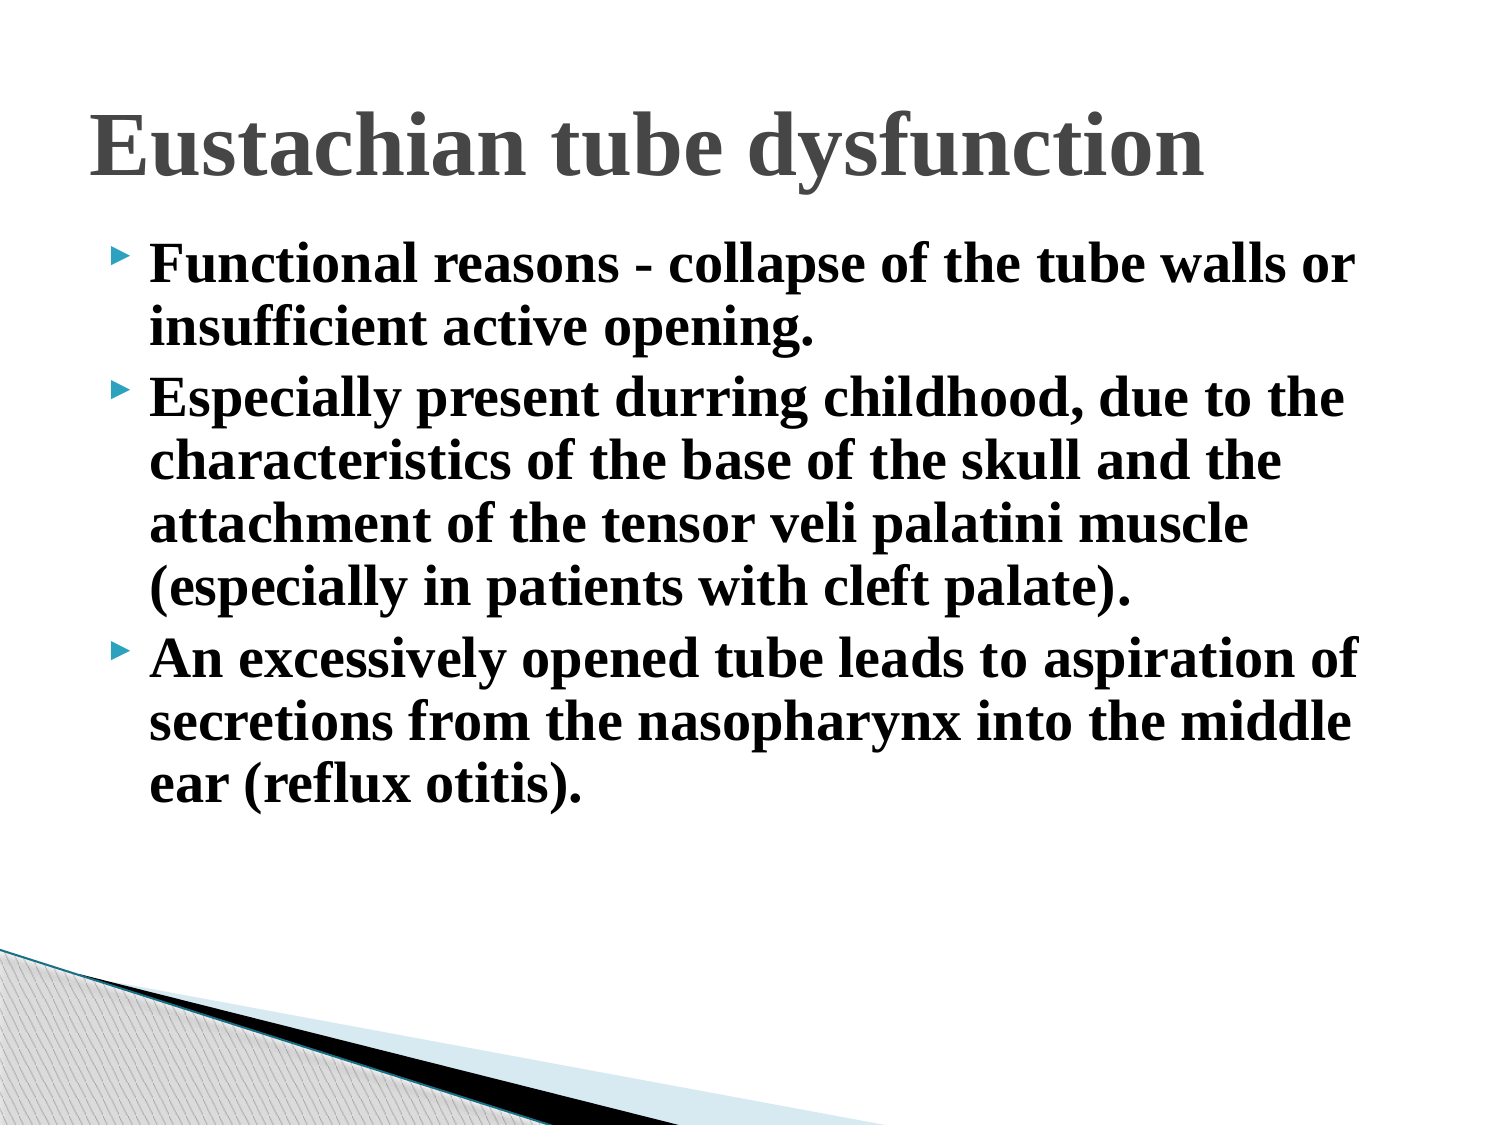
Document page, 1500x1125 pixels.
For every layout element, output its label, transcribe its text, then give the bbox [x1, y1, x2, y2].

title Eustachian tube dysfunction [75, 45, 1425, 233]
list Functional reasons - collapse of the tube walls or insufficient active opening. Especially present durring childhood, due to the characteristics of the base of the skull and the attachment of the tensor veli palatini muscle (especially in patients with cleft palate). An excessively opened tube leads to aspiration of secretions from the nasopharynx into the middle ear (reflux otitis). [75, 233, 1425, 1075]
